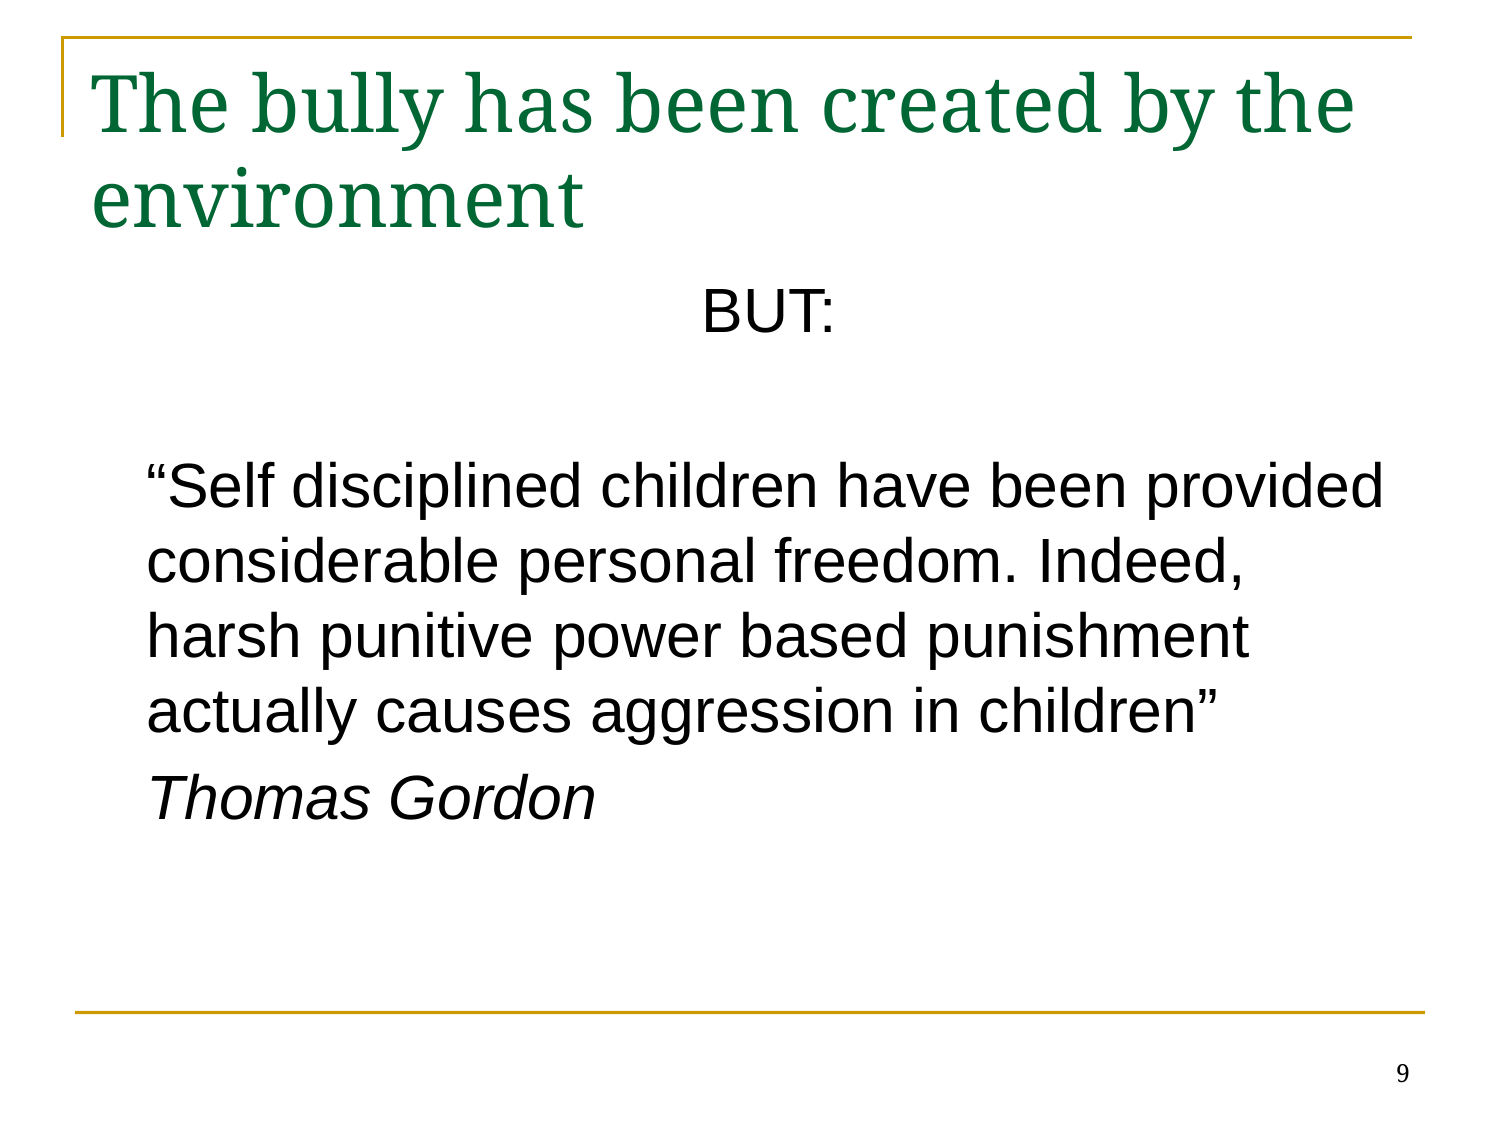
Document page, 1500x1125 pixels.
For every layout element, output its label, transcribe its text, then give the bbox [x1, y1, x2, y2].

slide_number 9 [1074, 1023, 1426, 1100]
title The bully has been created by the environment [74, 45, 1426, 233]
list BUT: “Self disciplined children have been provided considerable personal freedom. Indeed, harsh punitive power based punishment actually causes aggression in children” Thomas Gordon [74, 262, 1426, 1006]
